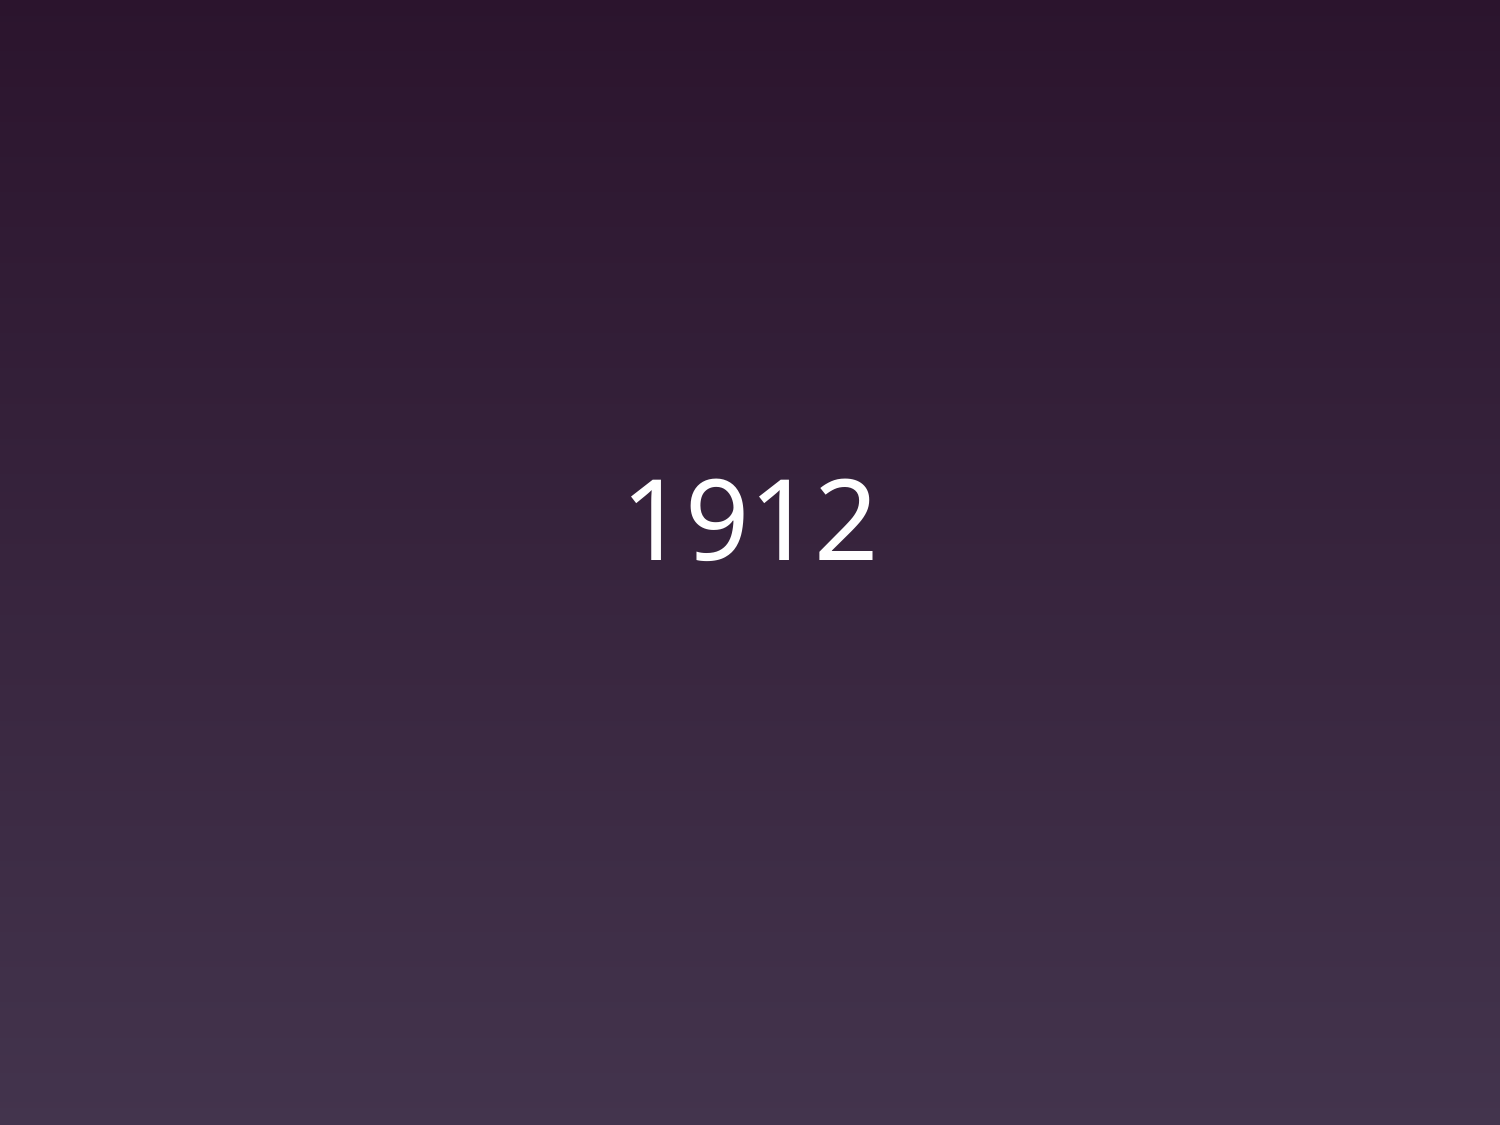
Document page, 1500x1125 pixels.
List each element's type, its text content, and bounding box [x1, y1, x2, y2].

title 1912 [112, 349, 1388, 591]
